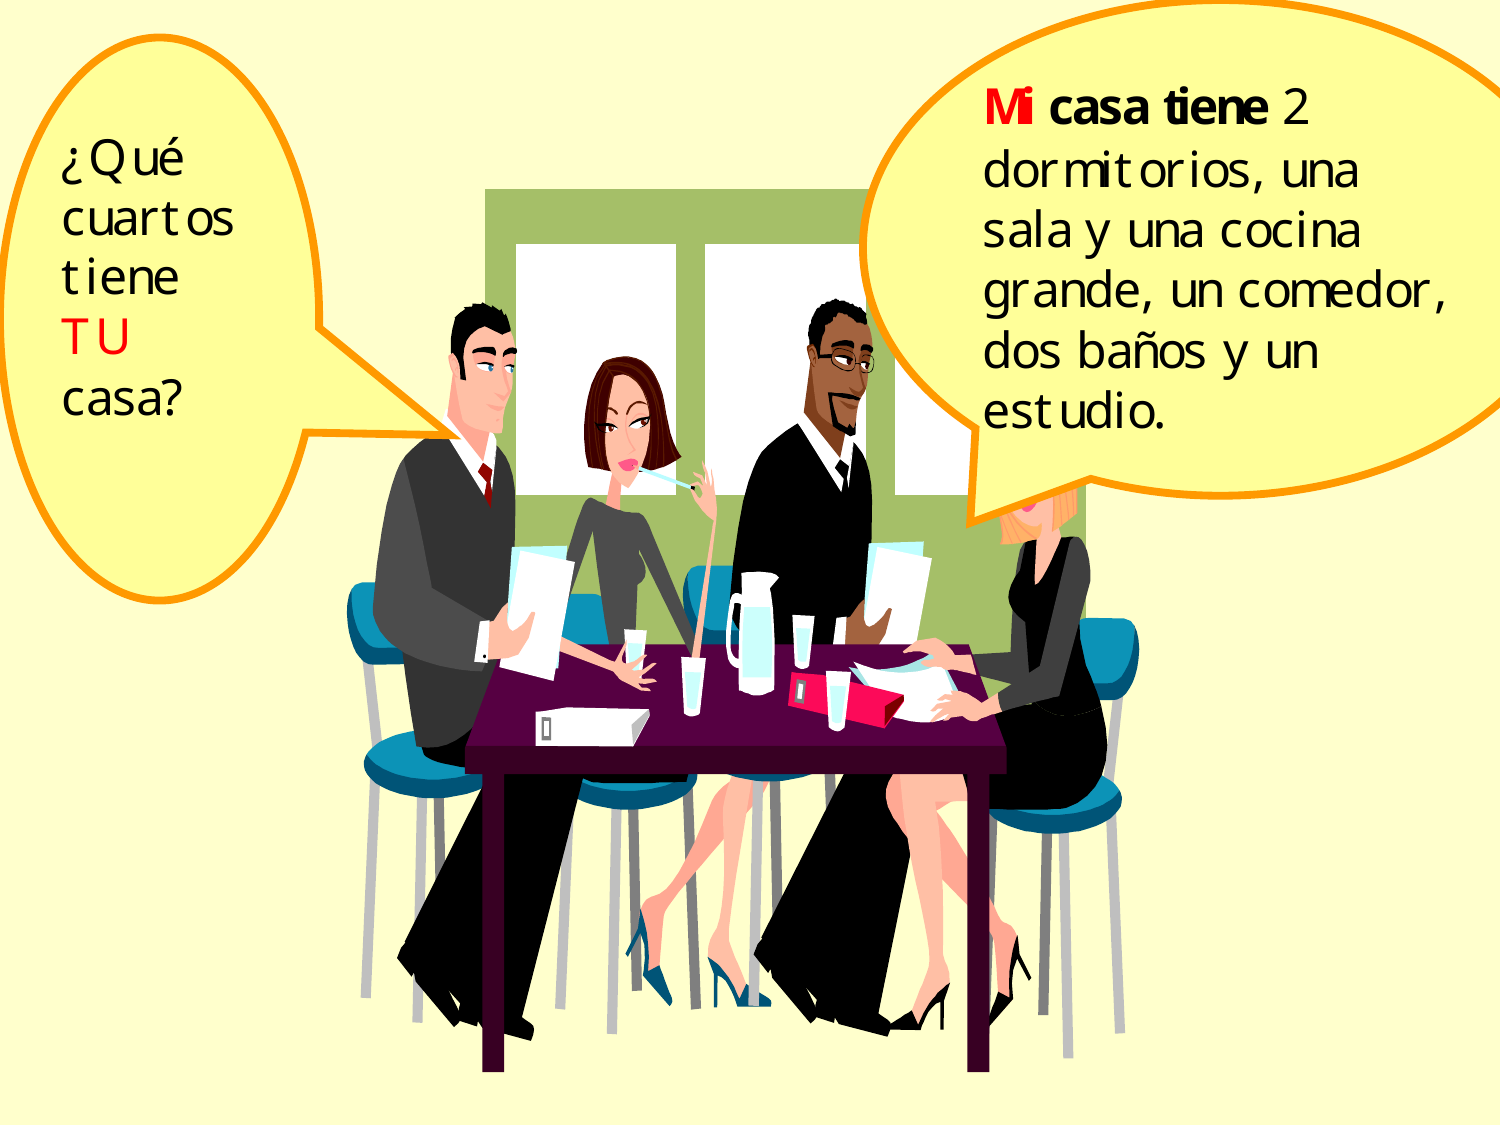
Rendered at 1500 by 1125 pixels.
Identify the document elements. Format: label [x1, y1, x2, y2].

text_box [0, 0, 1500, 1125]
